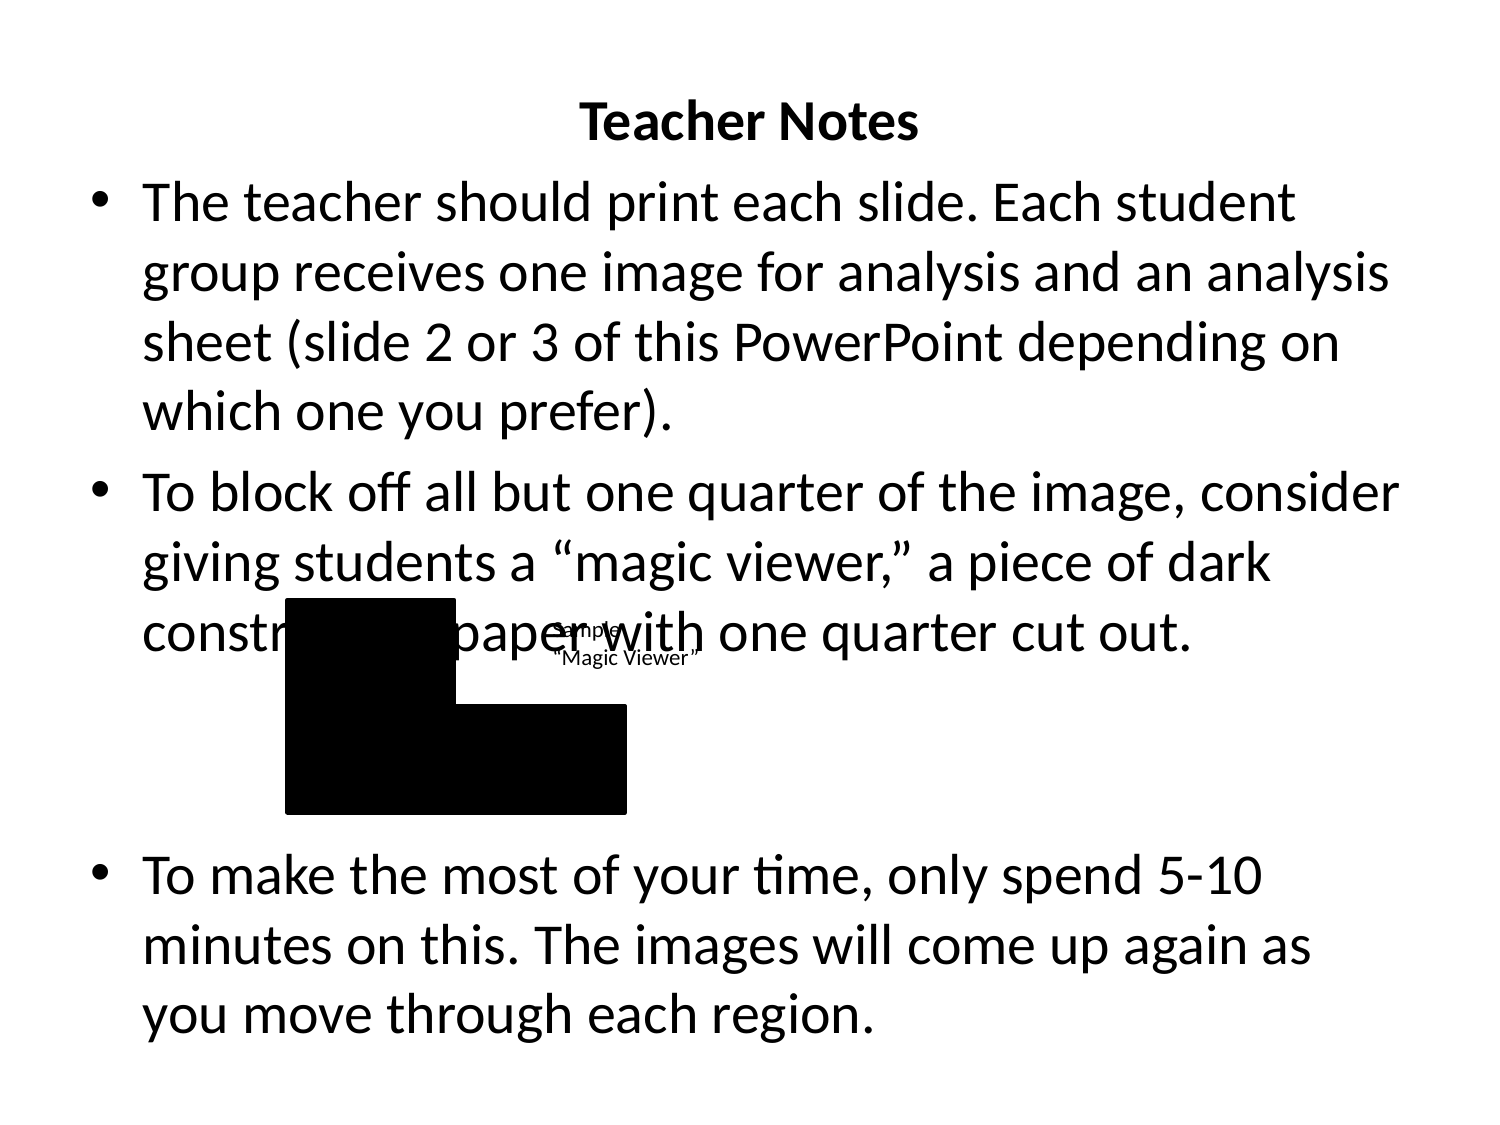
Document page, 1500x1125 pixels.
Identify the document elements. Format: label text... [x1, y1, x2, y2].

list Teacher Notes The teacher should print each slide. Each student group receives one image for analysis and an analysis sheet (slide 2 or 3 of this PowerPoint depending on which one you prefer). To block off all but one quarter of the image, consider giving students a “magic viewer,” a piece of dark construction paper with one quarter cut out. To make the most of your time, only spend 5-10 minutes on this. The images will come up again as you move through each region. [75, 75, 1425, 1063]
text_box [285, 598, 627, 815]
text_box Sample “Magic Viewer” [537, 607, 725, 678]
